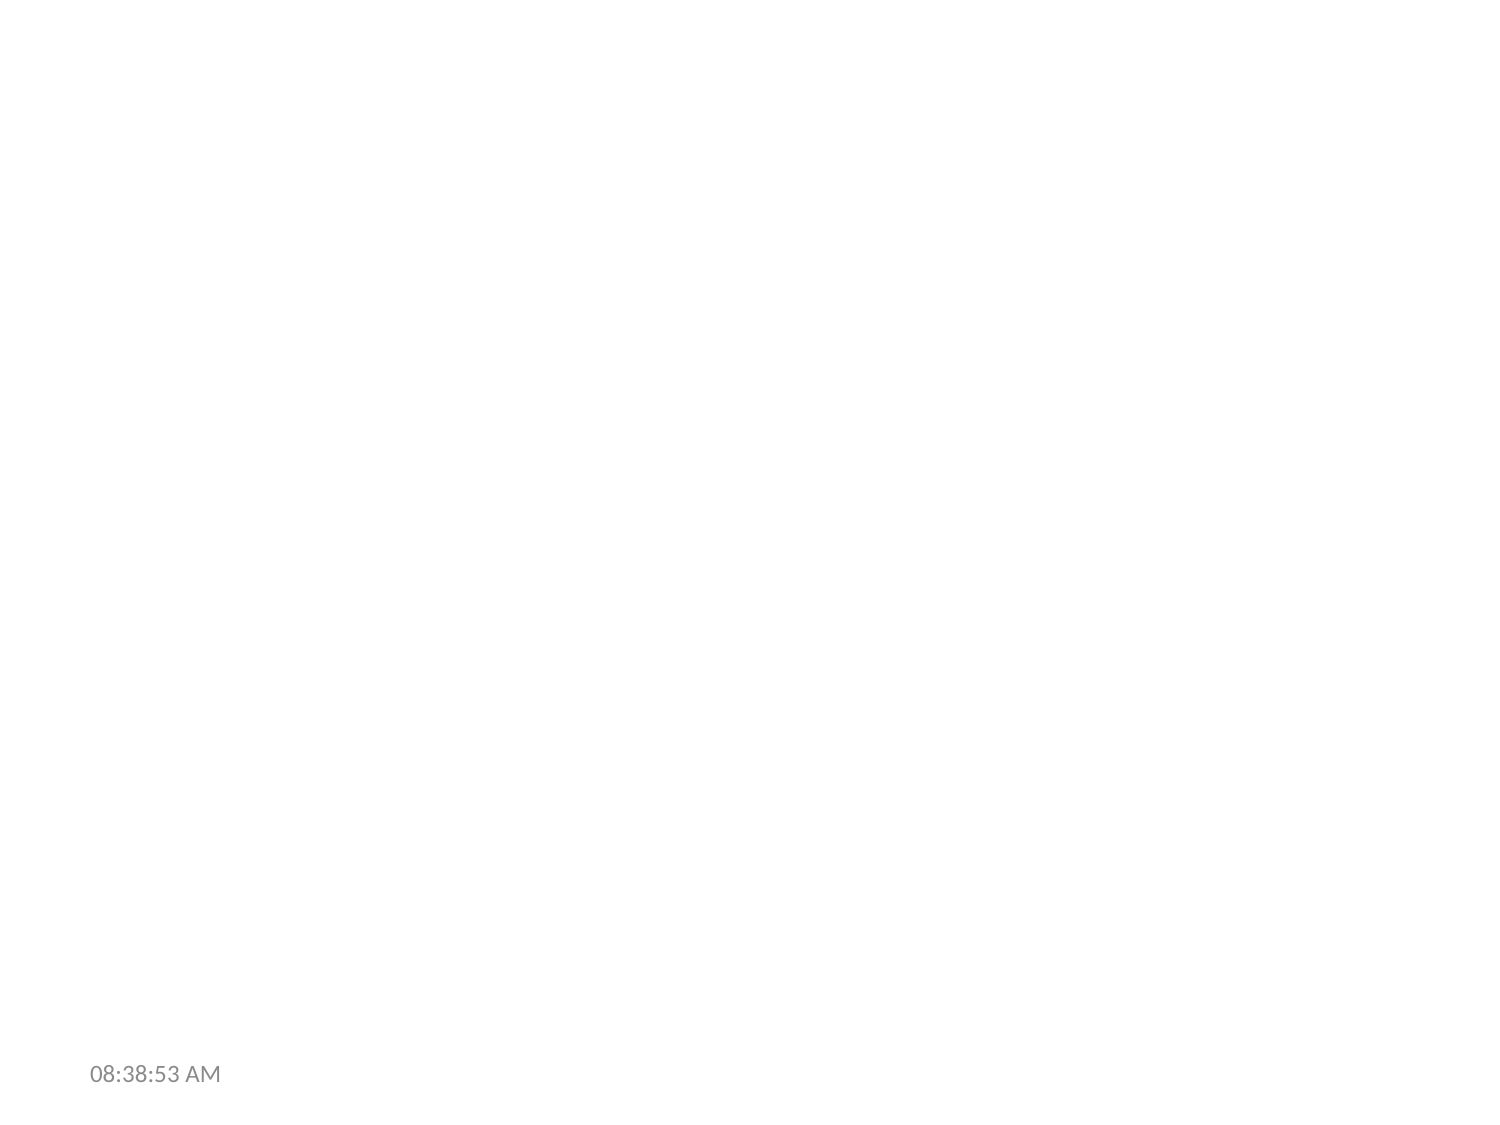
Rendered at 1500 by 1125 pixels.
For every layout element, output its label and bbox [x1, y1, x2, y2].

slide_number [75, 1042, 425, 1103]
